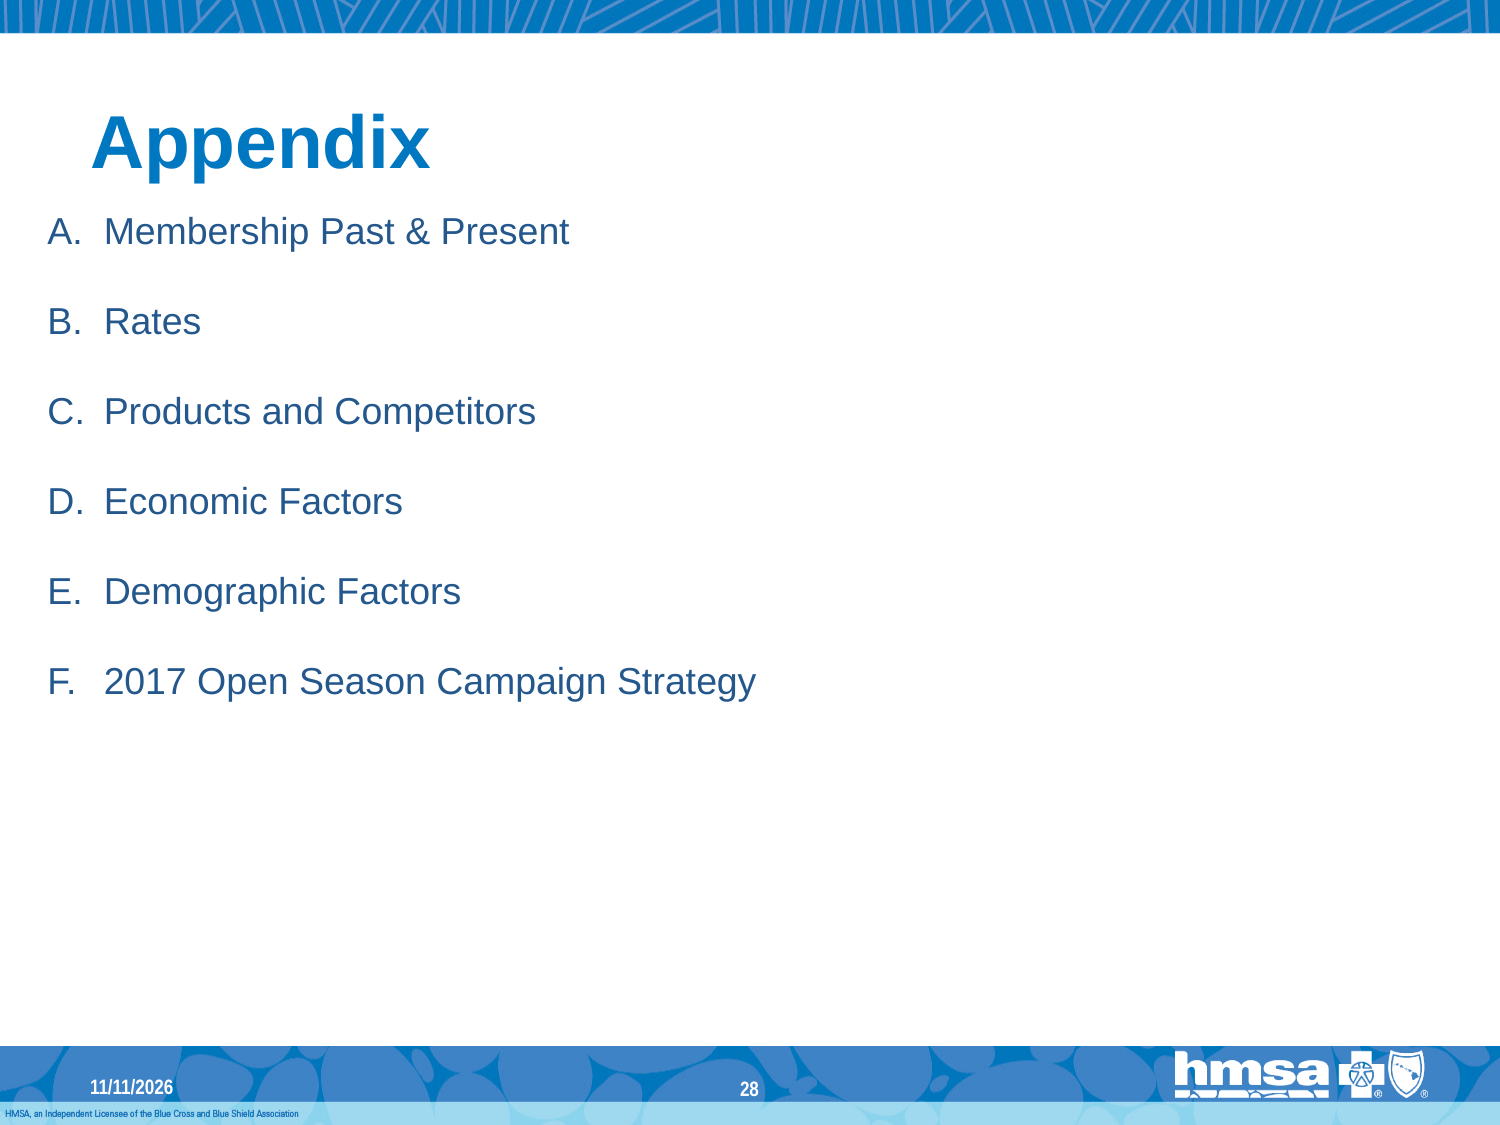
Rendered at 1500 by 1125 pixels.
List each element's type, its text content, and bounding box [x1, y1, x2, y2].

slide_number 28 [725, 1064, 1075, 1113]
picture [0, 0, 1500, 34]
picture [0, 1046, 1500, 1125]
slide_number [75, 1059, 425, 1113]
title Appendix [75, 45, 1425, 199]
text_box Membership Past & Present Rates Products and Competitors Economic Factors Demographic Factors 2017 Open Season Campaign Strategy [32, 199, 1446, 755]
